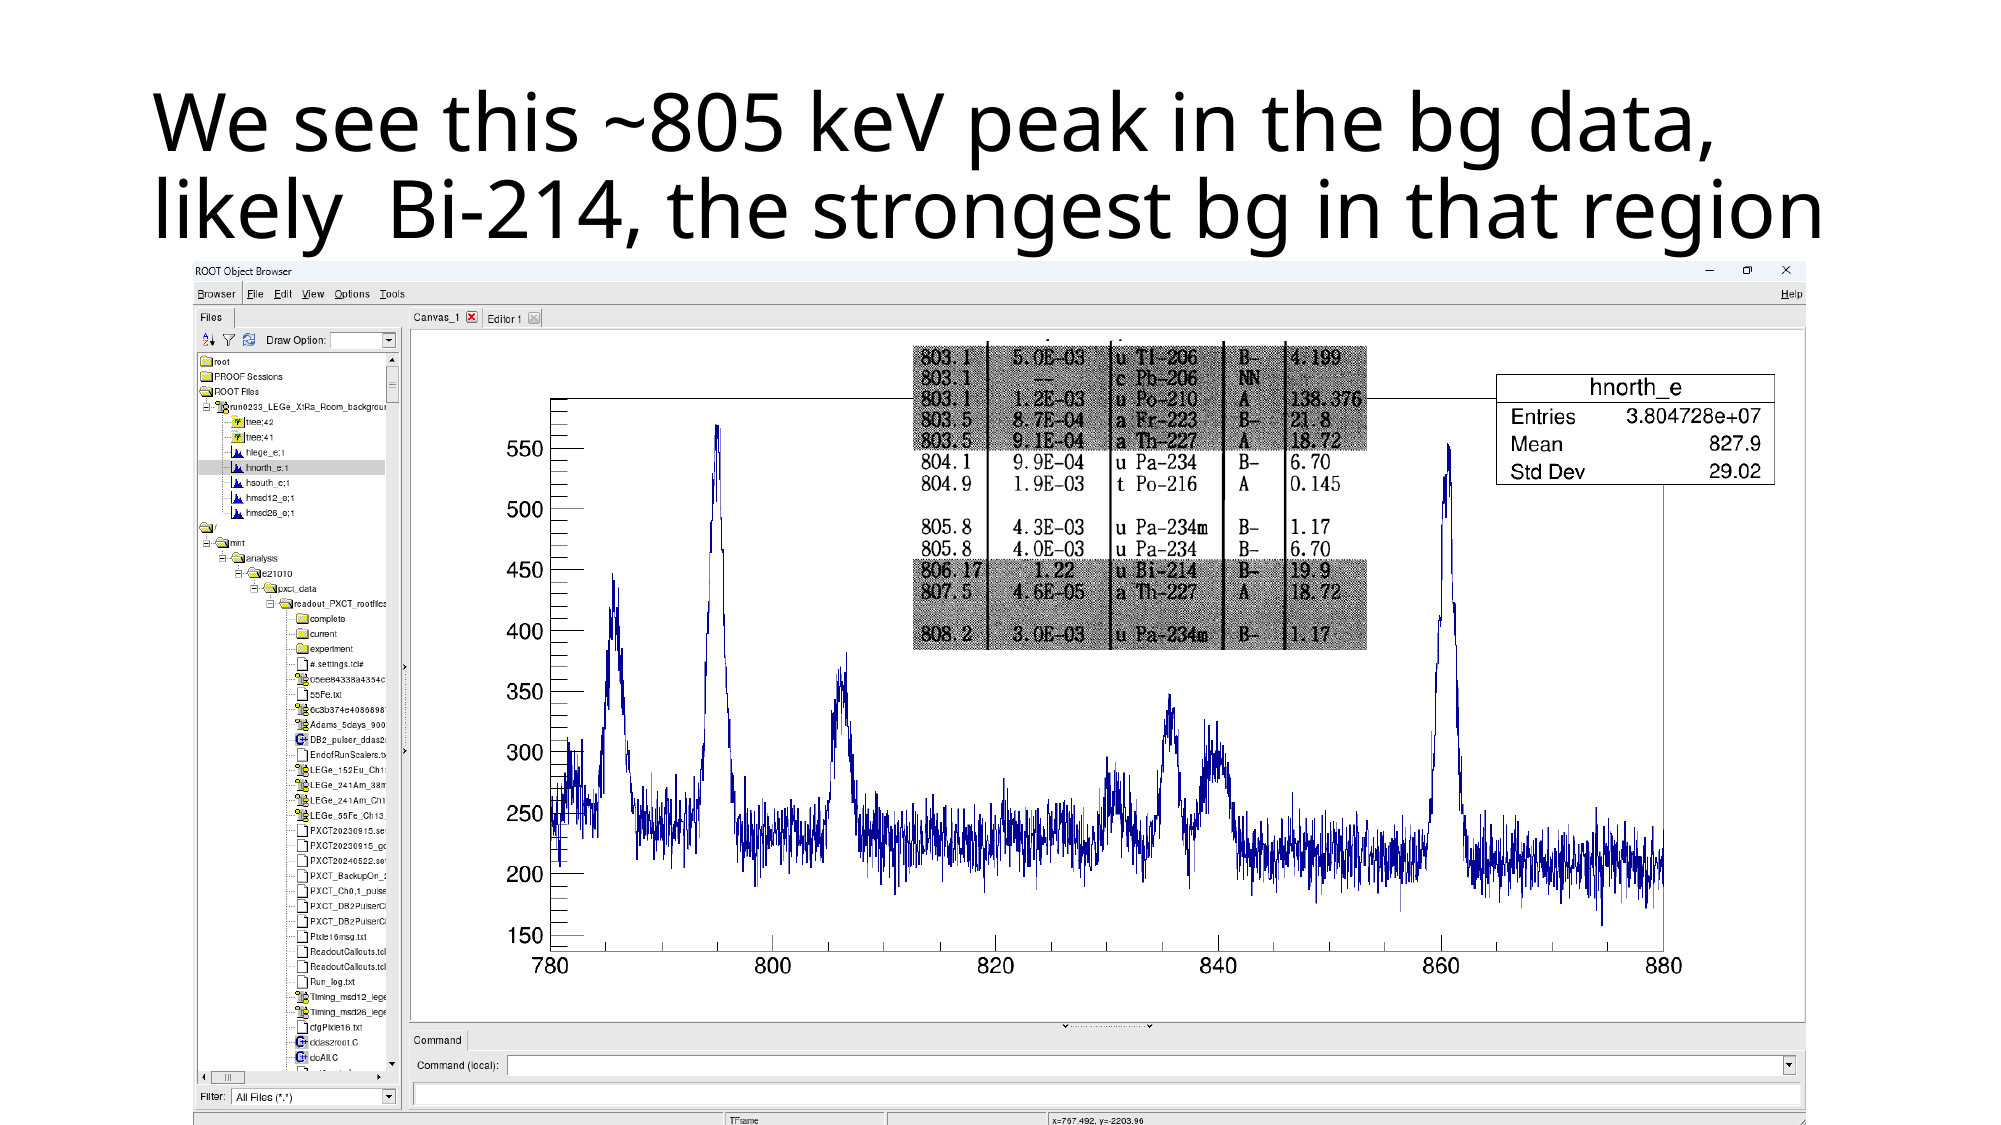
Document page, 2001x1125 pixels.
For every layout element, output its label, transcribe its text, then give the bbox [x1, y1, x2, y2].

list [912, 340, 1367, 651]
picture [193, 260, 1807, 1125]
title We see this ~805 keV peak in the bg data, likely Bi-214, the strongest bg in that region [137, 59, 1863, 278]
